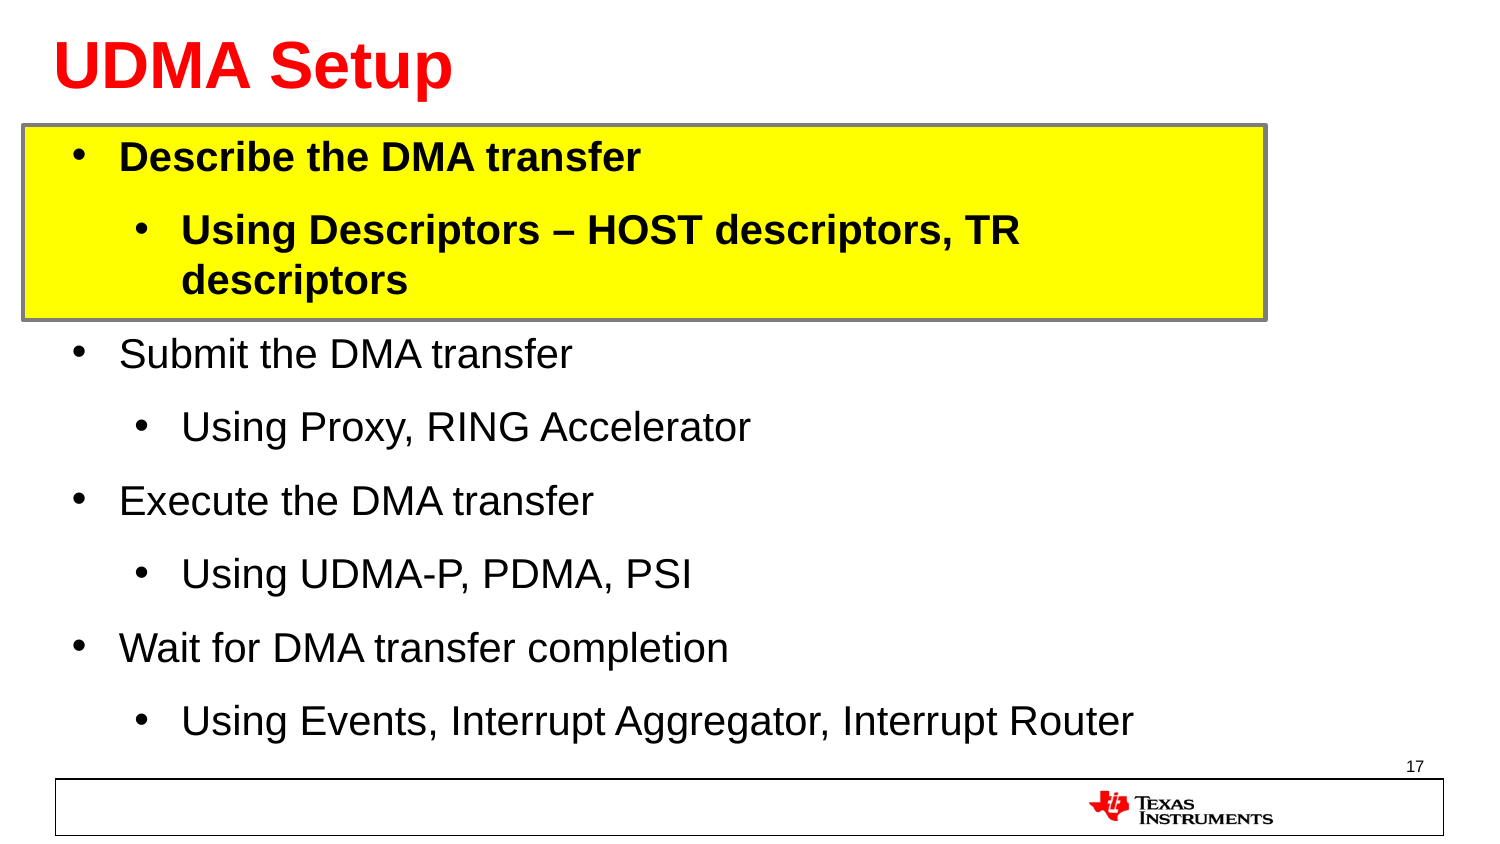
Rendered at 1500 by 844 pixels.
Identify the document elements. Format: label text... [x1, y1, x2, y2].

text_box Describe the DMA transfer Using Descriptors – HOST descriptors, TR descriptors Submit the DMA transfer Using Proxy, RING Accelerator Execute the DMA transfer Using UDMA-P, PDMA, PSI Wait for DMA transfer completion Using Events, Interrupt Aggregator, Interrupt Router [62, 124, 1266, 749]
text_box [21, 123, 1268, 322]
slide_number 17 [1089, 747, 1440, 774]
picture [1087, 789, 1274, 825]
title UDMA Setup [37, 17, 1426, 119]
